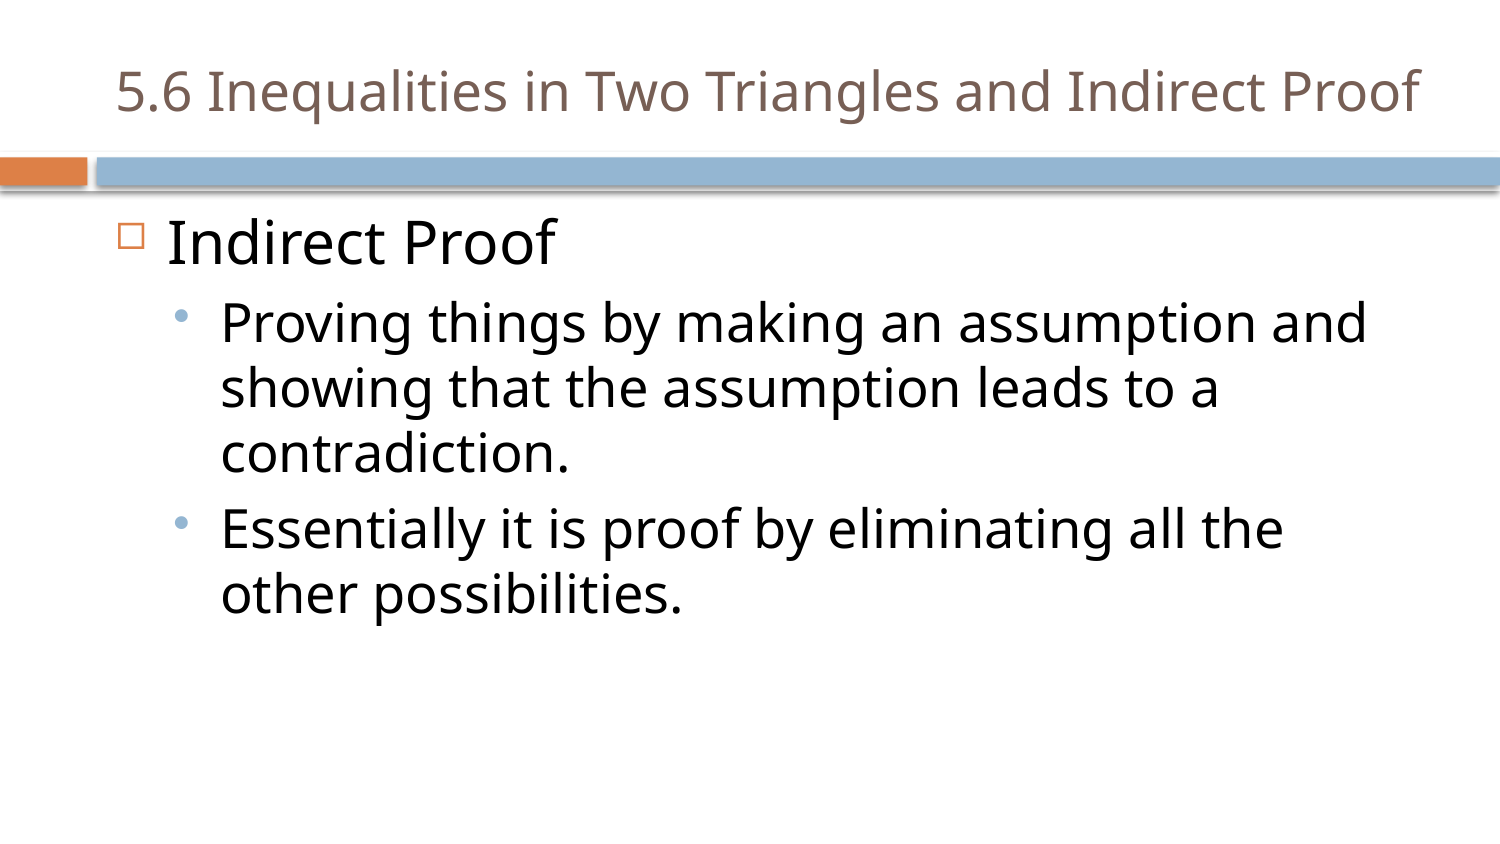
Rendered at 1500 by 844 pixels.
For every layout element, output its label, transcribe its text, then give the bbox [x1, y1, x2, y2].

title 5.6 Inequalities in Two Triangles and Indirect Proof [100, 28, 1438, 150]
list Indirect Proof Proving things by making an assumption and showing that the assumption leads to a contradiction. Essentially it is proof by eliminating all the other possibilities. [100, 196, 1438, 750]
